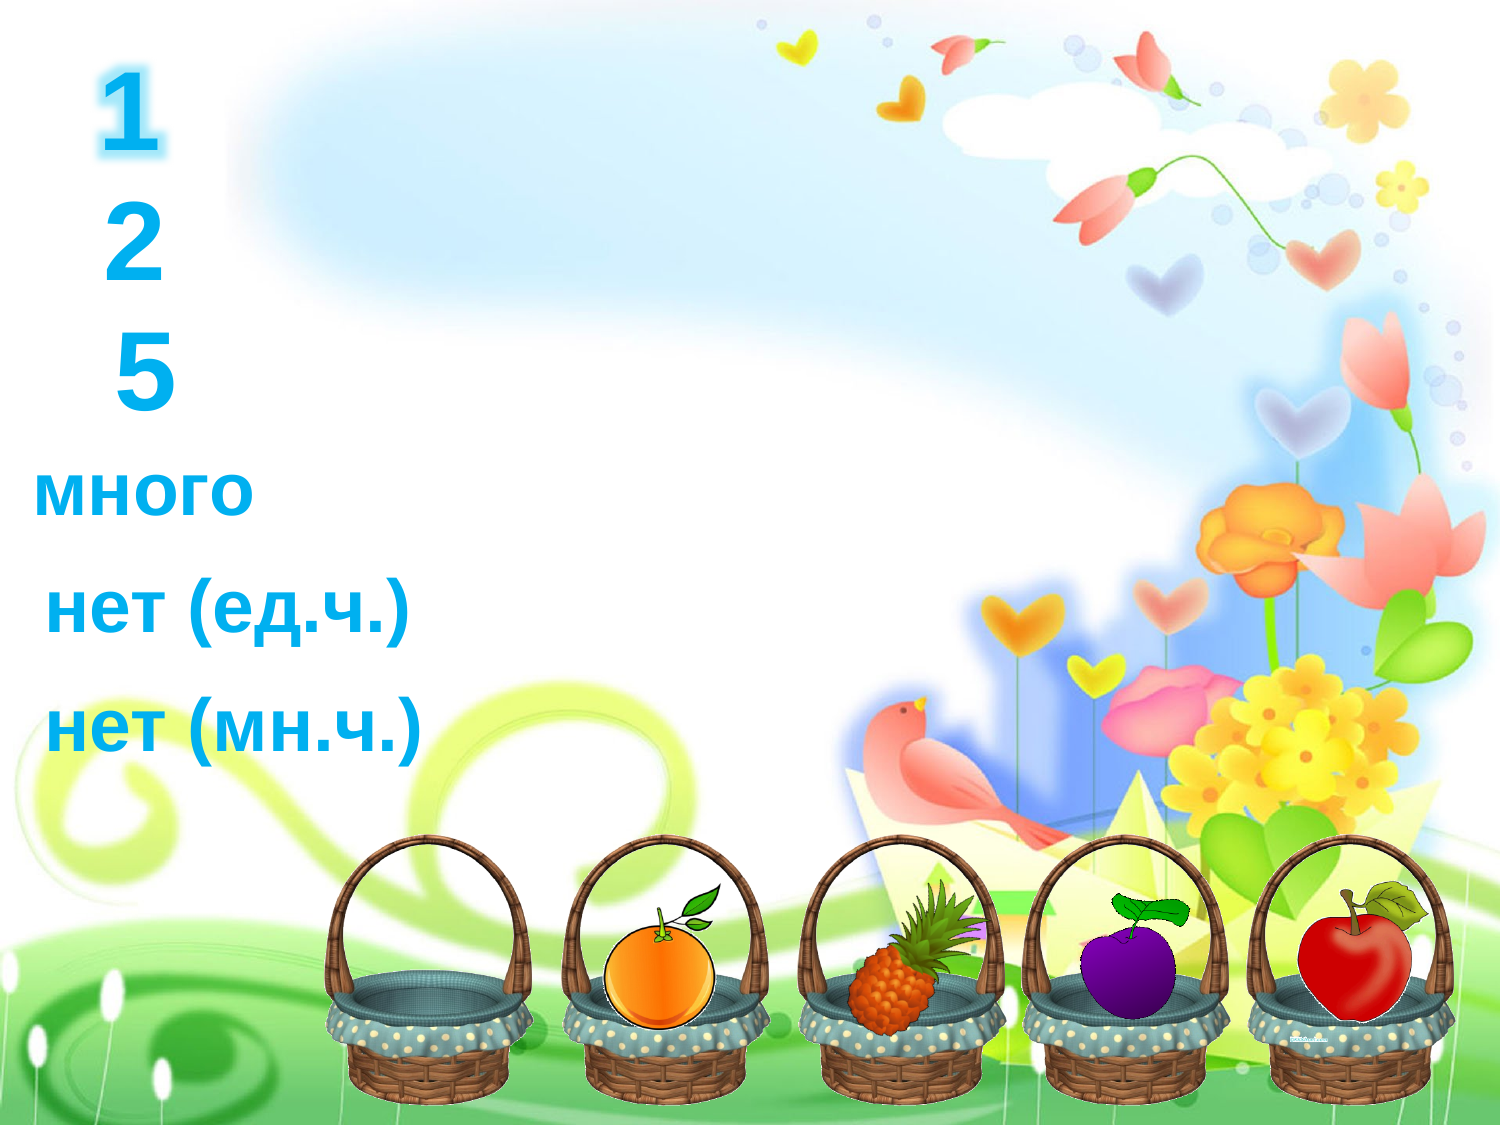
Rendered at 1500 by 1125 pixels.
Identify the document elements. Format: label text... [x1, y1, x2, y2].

text_box много [17, 432, 349, 538]
text_box нет (мн.ч.) [29, 668, 644, 774]
text_box нет (ед.ч.) [29, 550, 432, 656]
text_box 1 [76, 30, 183, 181]
text_box 2 [88, 160, 183, 311]
picture [0, 0, 1500, 1125]
text_box 5 [100, 290, 183, 432]
